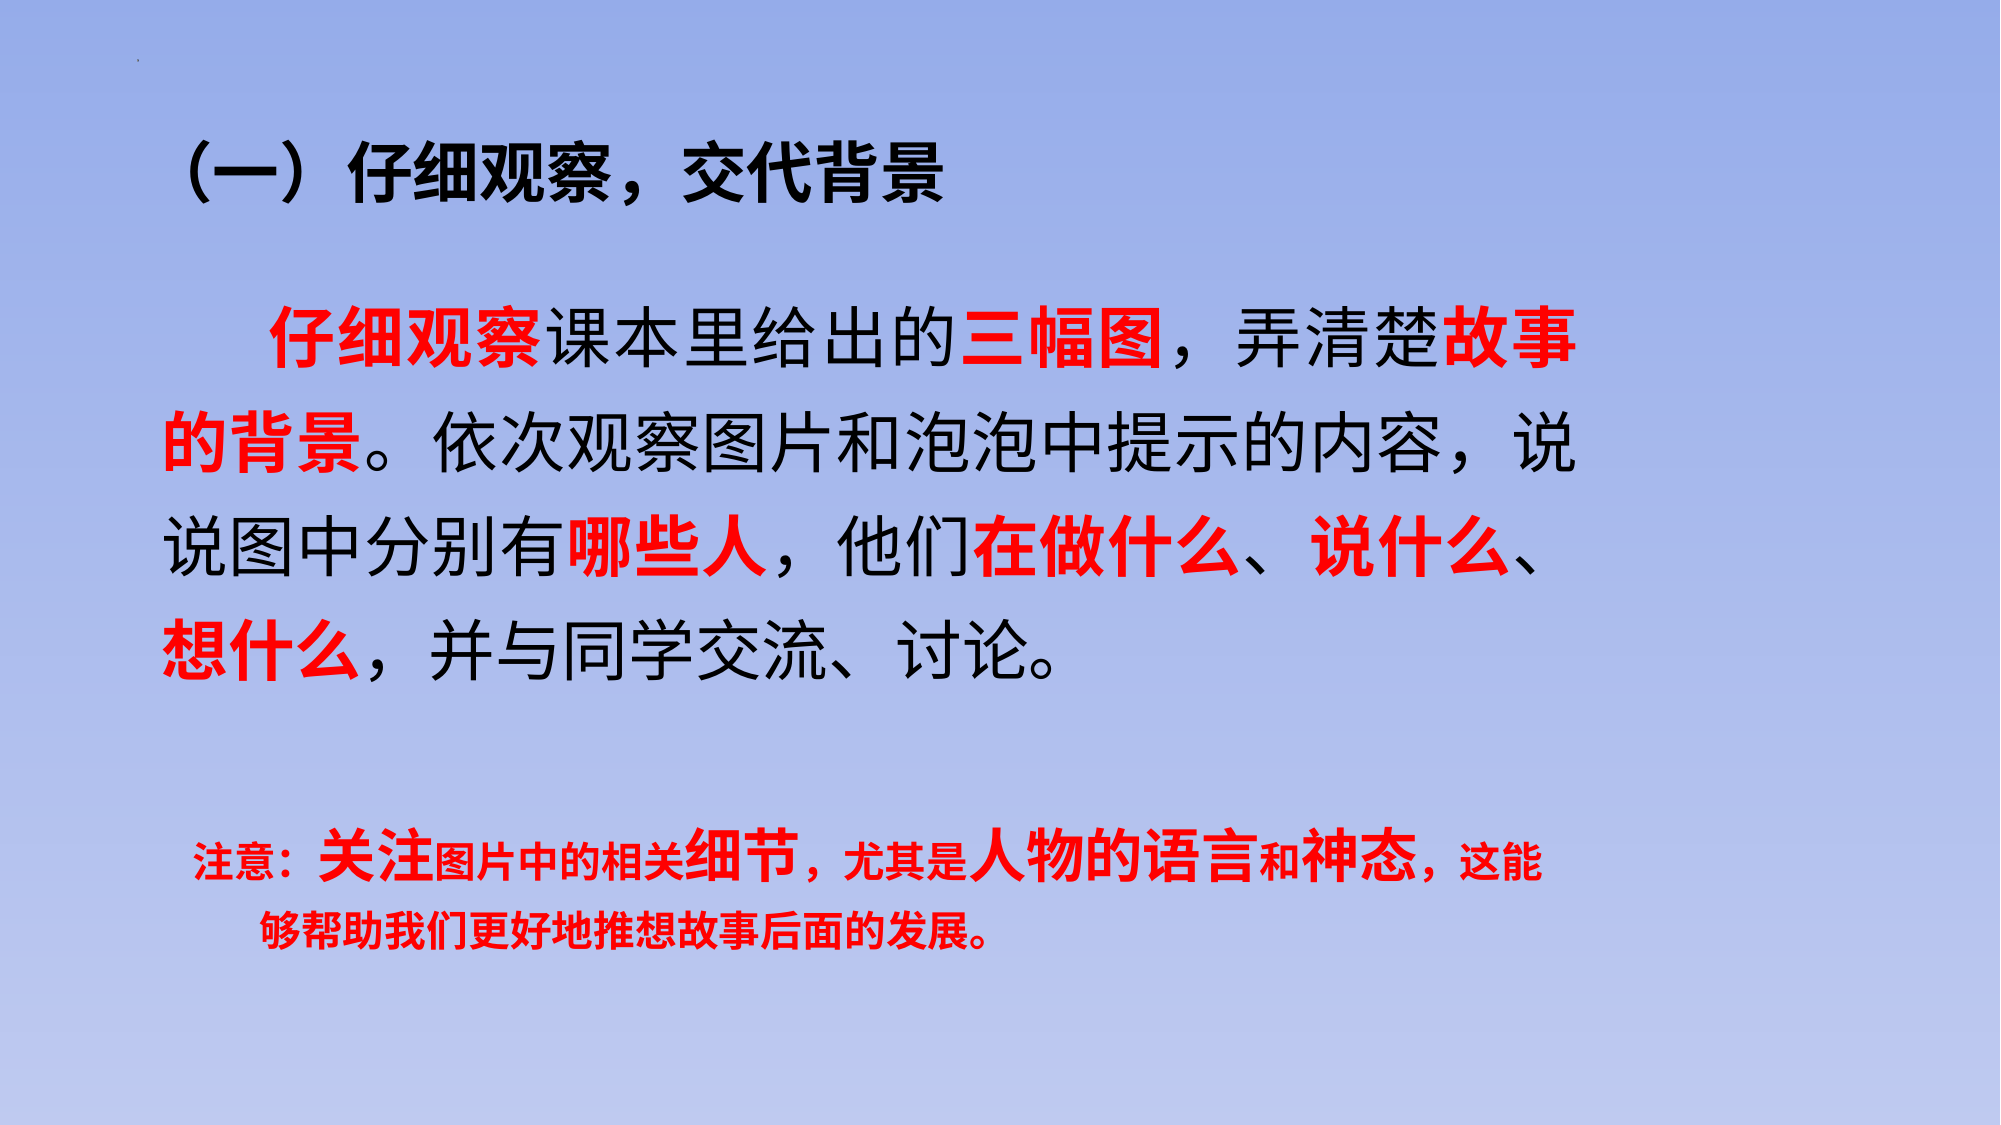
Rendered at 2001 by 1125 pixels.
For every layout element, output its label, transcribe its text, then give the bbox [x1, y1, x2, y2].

text_box （一）仔细观察，交代背景 [131, 123, 1360, 219]
text_box 仔细观察课本里给出的三幅图，弄清楚故事的背景。依次观察图片和泡泡中提示的内容，说说图中分别有哪些人，他们在做什么、说什么、想什么，并与同学交流、讨论。 [146, 264, 1594, 697]
text_box 注意：关注图片中的相关细节，尤其是人物的语言和神态，这能 够帮助我们更好地推想故事后面的发展。 [177, 791, 1570, 962]
